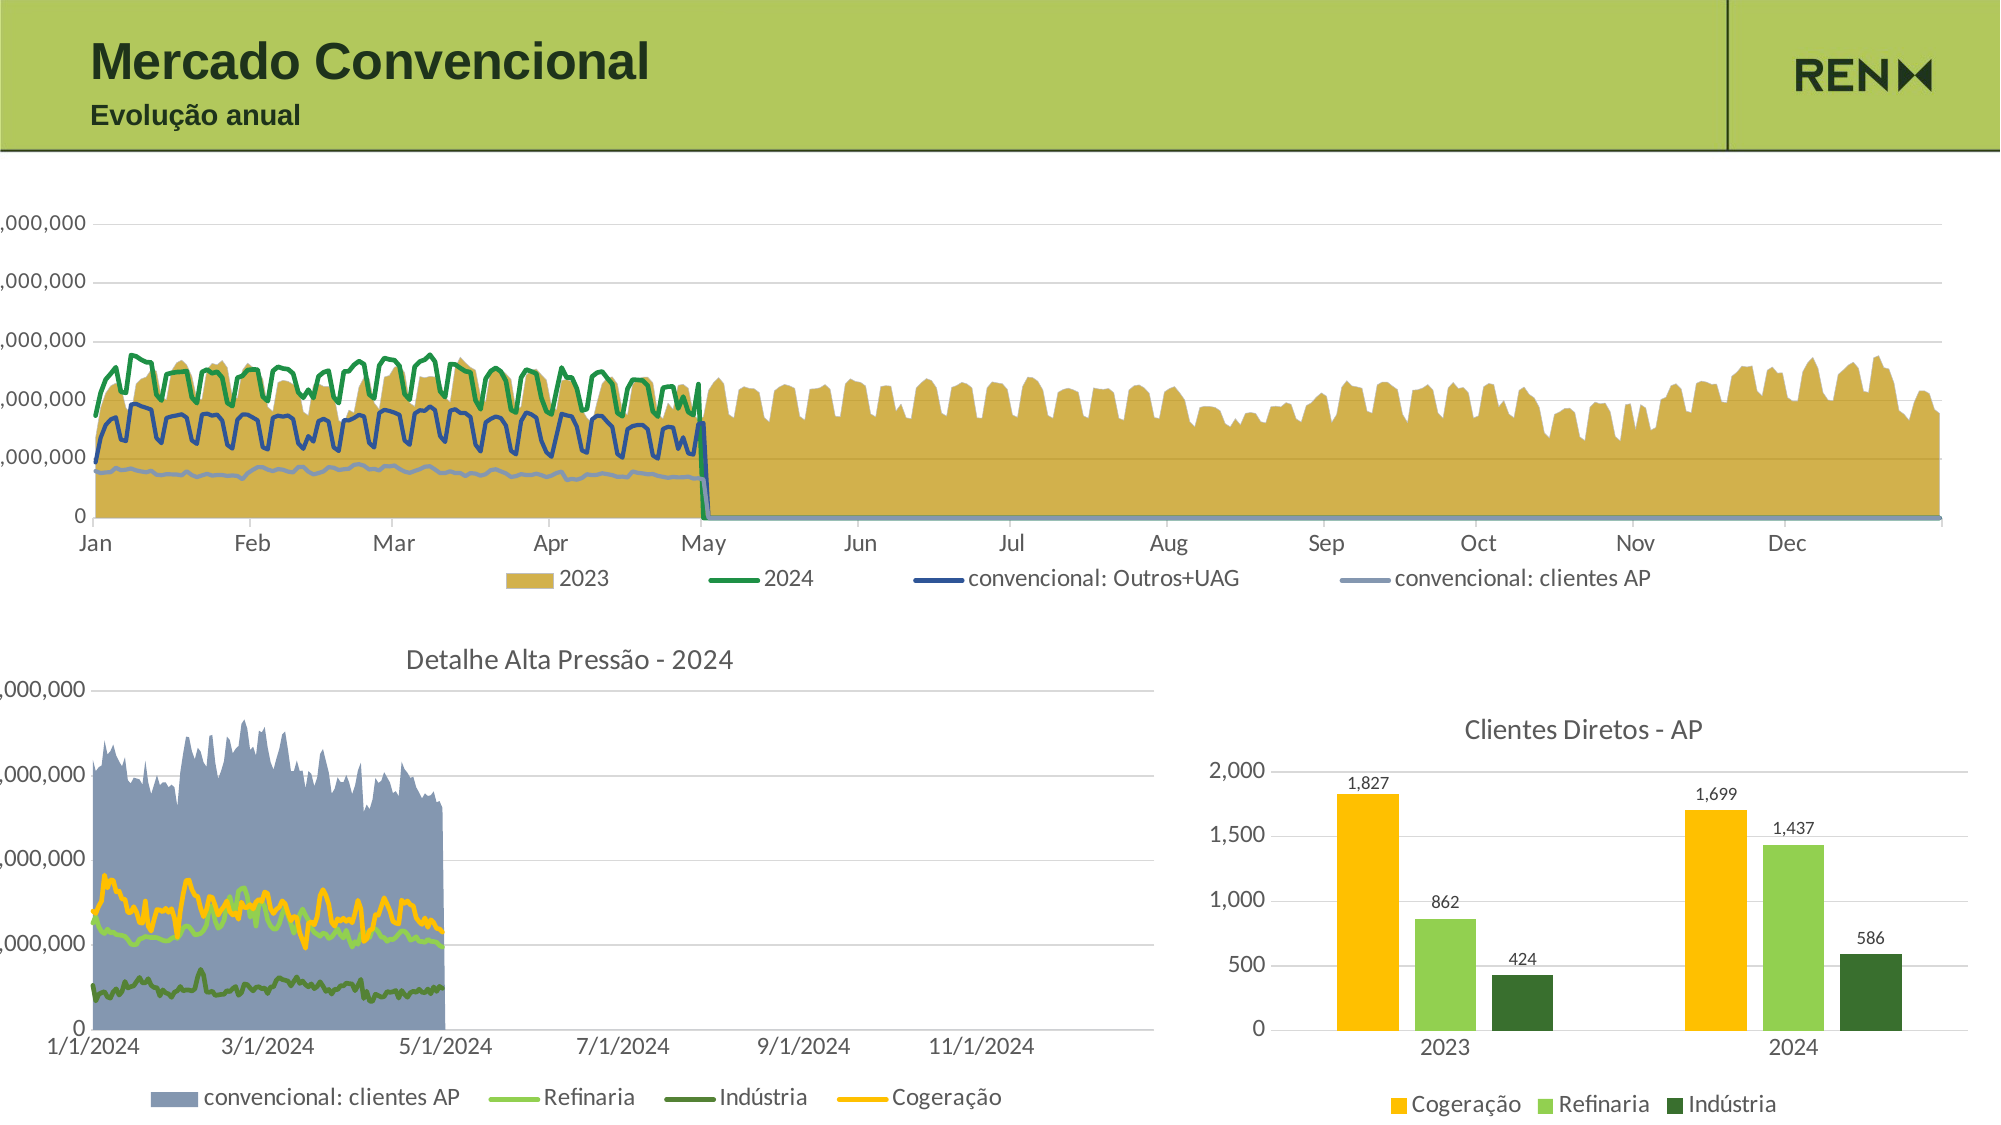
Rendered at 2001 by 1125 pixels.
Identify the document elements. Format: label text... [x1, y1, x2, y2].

text_box Mercado Convencional [88, 25, 1630, 90]
picture [0, 0, 2000, 1125]
chart [0, 161, 1970, 602]
text_box Evolução anual [88, 94, 1630, 131]
chart [0, 606, 1991, 1125]
